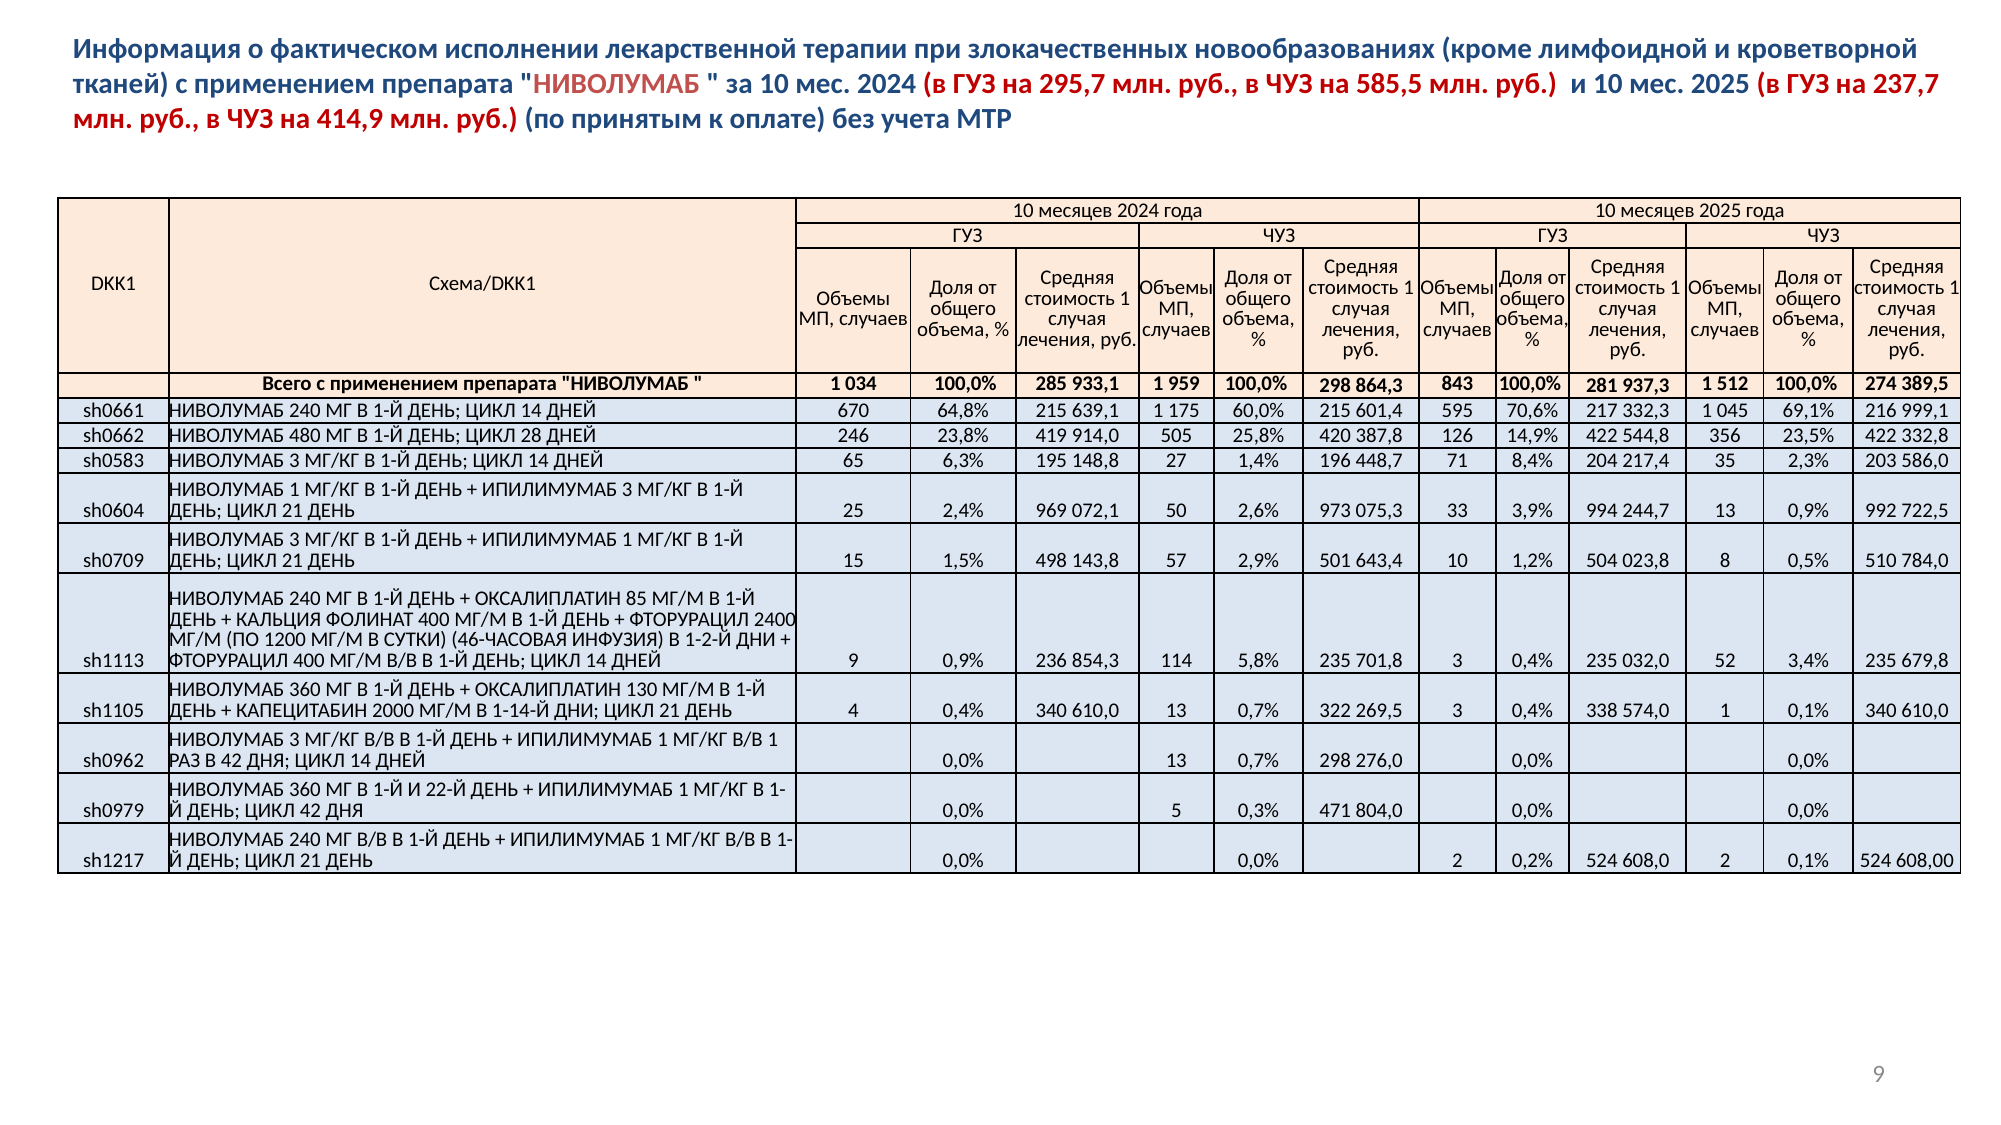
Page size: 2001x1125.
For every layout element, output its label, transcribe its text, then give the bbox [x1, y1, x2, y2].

table_cell [1420, 724, 1495, 772]
table_cell [1017, 774, 1138, 822]
table_cell 3 [1420, 674, 1495, 722]
table_cell 504 023,8 [1570, 524, 1685, 572]
table_cell 196 448,7 [1304, 449, 1418, 472]
table_cell 65 [797, 449, 910, 472]
text_box Информация о фактическом исполнении лекарственной терапии при злокачественных новообразованиях (кроме лимфоидной и кроветворной тканей) с применением препарата "НИВОЛУМАБ " за 10 мес. 2024 (в ГУЗ на 295,7 млн. руб., в ЧУЗ на 585,5 млн. руб.) и 10 мес. 2025 (в ГУЗ на 237,7 млн. руб., в ЧУЗ на 414,9 млн. руб.) (по принятым к оплате) без учета МТР [58, 22, 2000, 142]
table_cell 0,3% [1215, 774, 1302, 822]
table_cell 235 679,8 [1854, 574, 1960, 672]
table_cell 3,9% [1497, 474, 1568, 522]
table_cell НИВОЛУМАБ 360 МГ В 1-Й И 22-Й ДЕНЬ + ИПИЛИМУМАБ 1 МГ/КГ В 1-Й ДЕНЬ; ЦИКЛ 42 ДНЯ [170, 774, 795, 822]
table_cell 215 601,4 [1304, 399, 1418, 422]
table_cell 356 [1687, 424, 1763, 447]
table_cell 114 [1140, 574, 1213, 672]
table_cell 322 269,5 [1304, 674, 1418, 722]
table_cell 14,9% [1497, 424, 1568, 447]
table_cell 510 784,0 [1854, 524, 1960, 572]
table_cell 203 586,0 [1854, 449, 1960, 472]
table_cell 505 [1140, 424, 1213, 447]
table_cell 52 [1687, 574, 1763, 672]
table_cell Объемы МП, случаев [1420, 249, 1495, 372]
table_cell 5 [1140, 774, 1213, 822]
table_cell 0,1% [1764, 674, 1852, 722]
table_cell Объемы МП, случаев [1140, 249, 1213, 372]
table_cell НИВОЛУМАБ 480 МГ В 1-Й ДЕНЬ; ЦИКЛ 28 ДНЕЙ [170, 424, 795, 447]
table_cell 126 [1420, 424, 1495, 447]
table_cell Всего с применением препарата "НИВОЛУМАБ " [170, 374, 795, 397]
table_cell ЧУЗ [1687, 224, 1960, 247]
table_header 10 месяцев 2025 года [1420, 199, 1960, 222]
table_cell 2 [1420, 824, 1495, 872]
table_cell 27 [1140, 449, 1213, 472]
table_cell 994 244,7 [1570, 474, 1685, 522]
table_cell [797, 724, 910, 772]
table_cell 285 933,1 [1017, 374, 1138, 397]
table_cell [797, 824, 910, 872]
table_cell 0,4% [911, 674, 1015, 722]
table_cell 70,6% [1497, 399, 1568, 422]
table_cell [59, 374, 168, 397]
table_cell [1687, 724, 1763, 772]
table_cell 0,1% [1764, 824, 1852, 872]
table_cell 246 [797, 424, 910, 447]
table_cell НИВОЛУМАБ 240 МГ В/В В 1-Й ДЕНЬ + ИПИЛИМУМАБ 1 МГ/КГ В/В В 1-Й ДЕНЬ; ЦИКЛ 21 ДЕНЬ [170, 824, 795, 872]
table_cell sh0604 [59, 474, 168, 522]
table_cell 25,8% [1215, 424, 1302, 447]
table_cell 0,0% [1497, 724, 1568, 772]
table_cell 274 389,5 [1854, 374, 1960, 397]
table_cell ГУЗ [1420, 224, 1685, 247]
table_cell 992 722,5 [1854, 474, 1960, 522]
table_cell 3 [1420, 574, 1495, 672]
table_cell 57 [1140, 524, 1213, 572]
table_cell Доля от общего объема, % [1497, 249, 1568, 372]
table_cell sh0962 [59, 724, 168, 772]
table_cell 0,7% [1215, 724, 1302, 772]
table_cell 2,9% [1215, 524, 1302, 572]
table_cell 23,5% [1764, 424, 1852, 447]
table_cell 6,3% [911, 449, 1015, 472]
table_cell [1854, 724, 1960, 772]
table_cell 69,1% [1764, 399, 1852, 422]
table_cell 298 276,0 [1304, 724, 1418, 772]
table_cell 8 [1687, 524, 1763, 572]
table_cell [1304, 824, 1418, 872]
table_cell 13 [1687, 474, 1763, 522]
table_cell 0,9% [911, 574, 1015, 672]
table_cell 13 [1140, 724, 1213, 772]
table_cell 1,2% [1497, 524, 1568, 572]
table_cell 1,4% [1215, 449, 1302, 472]
table_cell 235 701,8 [1304, 574, 1418, 672]
table_cell 204 217,4 [1570, 449, 1685, 472]
table_cell НИВОЛУМАБ 360 МГ В 1-Й ДЕНЬ + ОКСАЛИПЛАТИН 130 МГ/М В 1-Й ДЕНЬ + КАПЕЦИТАБИН 2000 МГ/М В 1-14-Й ДНИ; ЦИКЛ 21 ДЕНЬ [170, 674, 795, 722]
table_cell 236 854,3 [1017, 574, 1138, 672]
table_cell 1 045 [1687, 399, 1763, 422]
table_cell 0,0% [911, 774, 1015, 822]
table_cell 340 610,0 [1017, 674, 1138, 722]
table_cell НИВОЛУМАБ 240 МГ В 1-Й ДЕНЬ + ОКСАЛИПЛАТИН 85 МГ/М В 1-Й ДЕНЬ + КАЛЬЦИЯ ФОЛИНАТ 400 МГ/М В 1-Й ДЕНЬ + ФТОРУРАЦИЛ 2400 МГ/М (ПО 1200 МГ/М В СУТКИ) (46-ЧАСОВАЯ ИНФУЗИЯ) В 1-2-Й ДНИ + ФТОРУРАЦИЛ 400 МГ/М В/В В 1-Й ДЕНЬ; ЦИКЛ 14 ДНЕЙ [170, 574, 795, 672]
table_cell 0,4% [1497, 574, 1568, 672]
table_cell 3,4% [1764, 574, 1852, 672]
table_cell 0,0% [1497, 774, 1568, 822]
table_cell 2 [1687, 824, 1763, 872]
table_cell 0,0% [911, 824, 1015, 872]
table_cell sh1113 [59, 574, 168, 672]
table_cell 524 608,0 [1570, 824, 1685, 872]
table_cell Средняя стоимость 1 случая лечения, руб. [1304, 249, 1418, 372]
table_cell 33 [1420, 474, 1495, 522]
table_cell 25 [797, 474, 910, 522]
table_cell ЧУЗ [1140, 224, 1418, 247]
table_cell 973 075,3 [1304, 474, 1418, 522]
table_cell 0,9% [1764, 474, 1852, 522]
table_cell sh0979 [59, 774, 168, 822]
table_cell [1570, 774, 1685, 822]
table_cell 595 [1420, 399, 1495, 422]
table_cell 1 034 [797, 374, 910, 397]
table_cell 100,0% [1764, 374, 1852, 397]
table_cell sh1217 [59, 824, 168, 872]
table_cell 471 804,0 [1304, 774, 1418, 822]
table_cell 670 [797, 399, 910, 422]
table_cell 9 [797, 574, 910, 672]
table_cell sh0662 [59, 424, 168, 447]
table_cell 422 332,8 [1854, 424, 1960, 447]
table_cell 501 643,4 [1304, 524, 1418, 572]
table_cell 60,0% [1215, 399, 1302, 422]
table_cell sh0661 [59, 399, 168, 422]
table_cell 5,8% [1215, 574, 1302, 672]
table_cell 100,0% [911, 374, 1015, 397]
table_cell 8,4% [1497, 449, 1568, 472]
table_cell [1854, 774, 1960, 822]
table_cell 2,3% [1764, 449, 1852, 472]
table_cell 1 175 [1140, 399, 1213, 422]
table_header DKK1 [59, 199, 168, 372]
table_cell sh0709 [59, 524, 168, 572]
table_cell Объемы МП, случаев [1687, 249, 1763, 372]
table_cell [1140, 824, 1213, 872]
table_cell ГУЗ [797, 224, 1138, 247]
table_cell 0,2% [1497, 824, 1568, 872]
table_cell 0,0% [911, 724, 1015, 772]
table_cell 215 639,1 [1017, 399, 1138, 422]
table_cell sh0583 [59, 449, 168, 472]
table_cell 71 [1420, 449, 1495, 472]
table_cell 217 332,3 [1570, 399, 1685, 422]
table_cell [1570, 724, 1685, 772]
slide_number 9 [1433, 1042, 1900, 1103]
table_cell 422 544,8 [1570, 424, 1685, 447]
table_cell Средняя стоимость 1 случая лечения, руб. [1017, 249, 1138, 372]
table_cell 23,8% [911, 424, 1015, 447]
table_cell 64,8% [911, 399, 1015, 422]
table_cell Средняя стоимость 1 случая лечения, руб. [1570, 249, 1685, 372]
table_cell 498 143,8 [1017, 524, 1138, 572]
table_cell 216 999,1 [1854, 399, 1960, 422]
table_cell [1420, 774, 1495, 822]
table_cell 2,4% [911, 474, 1015, 522]
table_cell [1017, 724, 1138, 772]
table_cell 13 [1140, 674, 1213, 722]
table_cell НИВОЛУМАБ 3 МГ/КГ В/В В 1-Й ДЕНЬ + ИПИЛИМУМАБ 1 МГ/КГ В/В 1 РАЗ В 42 ДНЯ; ЦИКЛ 14 ДНЕЙ [170, 724, 795, 772]
table_cell НИВОЛУМАБ 3 МГ/КГ В 1-Й ДЕНЬ; ЦИКЛ 14 ДНЕЙ [170, 449, 795, 472]
table_cell [1017, 824, 1138, 872]
table_cell 843 [1420, 374, 1495, 397]
table_cell 0,4% [1497, 674, 1568, 722]
table_cell 1 [1687, 674, 1763, 722]
table_cell 195 148,8 [1017, 449, 1138, 472]
table_cell [1687, 774, 1763, 822]
table_cell 1 512 [1687, 374, 1763, 397]
table_cell 420 387,8 [1304, 424, 1418, 447]
table_cell 419 914,0 [1017, 424, 1138, 447]
table_header Схема/DKK1 [170, 199, 795, 372]
table_cell НИВОЛУМАБ 1 МГ/КГ В 1-Й ДЕНЬ + ИПИЛИМУМАБ 3 МГ/КГ В 1-Й ДЕНЬ; ЦИКЛ 21 ДЕНЬ [170, 474, 795, 522]
table_cell 100,0% [1215, 374, 1302, 397]
table_cell Доля от общего объема, % [911, 249, 1015, 372]
table_cell 340 610,0 [1854, 674, 1960, 722]
table_cell 0,5% [1764, 524, 1852, 572]
table_cell 298 864,3 [1304, 374, 1418, 397]
table_cell 4 [797, 674, 910, 722]
table_cell 50 [1140, 474, 1213, 522]
table_cell 2,6% [1215, 474, 1302, 522]
table_cell Объемы МП, случаев [797, 249, 910, 372]
table_cell 338 574,0 [1570, 674, 1685, 722]
table_cell 281 937,3 [1570, 374, 1685, 397]
table_cell 524 608,00 [1854, 824, 1960, 872]
table_cell 0,0% [1764, 774, 1852, 822]
table_cell 969 072,1 [1017, 474, 1138, 522]
table_cell 1 959 [1140, 374, 1213, 397]
table_cell НИВОЛУМАБ 3 МГ/КГ В 1-Й ДЕНЬ + ИПИЛИМУМАБ 1 МГ/КГ В 1-Й ДЕНЬ; ЦИКЛ 21 ДЕНЬ [170, 524, 795, 572]
table_cell [797, 774, 910, 822]
table_cell 0,0% [1215, 824, 1302, 872]
table_cell Средняя стоимость 1 случая лечения, руб. [1854, 249, 1960, 372]
table_cell 0,7% [1215, 674, 1302, 722]
table_cell 1,5% [911, 524, 1015, 572]
table_cell Доля от общего объема, % [1764, 249, 1852, 372]
table_cell 0,0% [1764, 724, 1852, 772]
table_cell 15 [797, 524, 910, 572]
table_header 10 месяцев 2024 года [797, 199, 1418, 222]
table_cell 10 [1420, 524, 1495, 572]
table_cell НИВОЛУМАБ 240 МГ В 1-Й ДЕНЬ; ЦИКЛ 14 ДНЕЙ [170, 399, 795, 422]
table_cell 235 032,0 [1570, 574, 1685, 672]
table_cell Доля от общего объема, % [1215, 249, 1302, 372]
table_cell 35 [1687, 449, 1763, 472]
table_cell sh1105 [59, 674, 168, 722]
table_cell 100,0% [1497, 374, 1568, 397]
